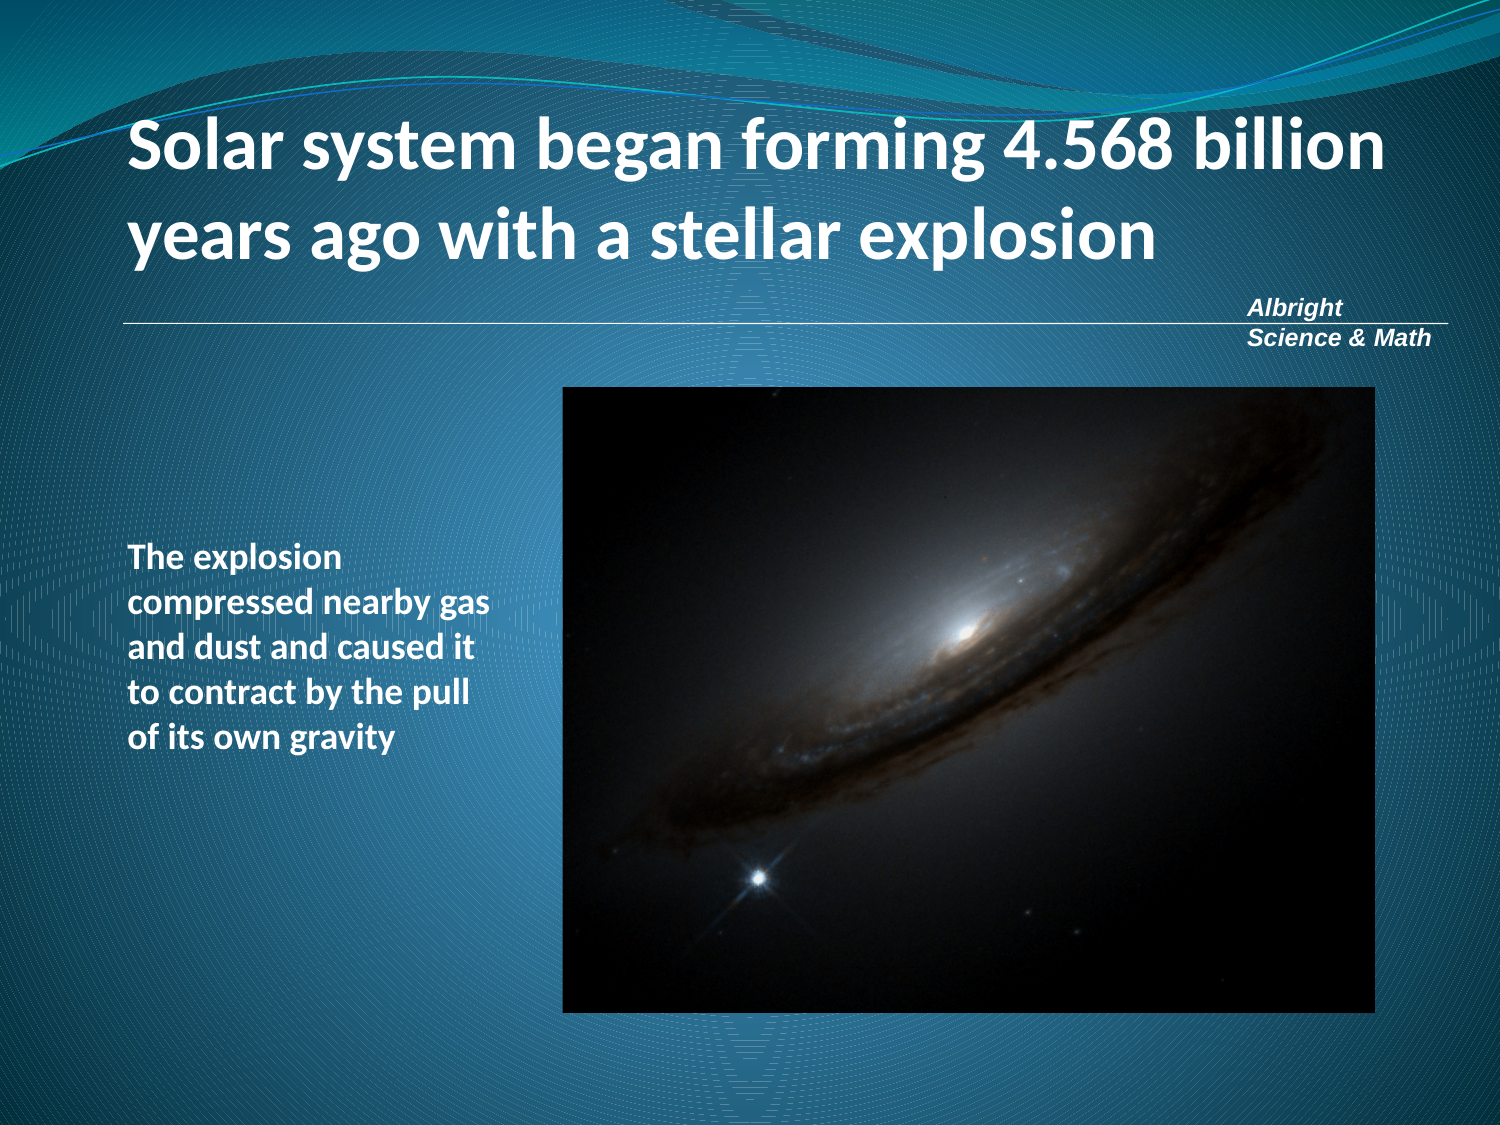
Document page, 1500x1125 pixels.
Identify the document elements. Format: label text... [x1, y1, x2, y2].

text_box Solar system began forming 4.568 billion years ago with a stellar explosion [112, 87, 1463, 283]
text_box The explosion compressed nearby gas and dust and caused it to contract by the pull of its own gravity [112, 524, 525, 765]
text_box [123, 284, 1449, 361]
picture [562, 387, 1376, 1014]
